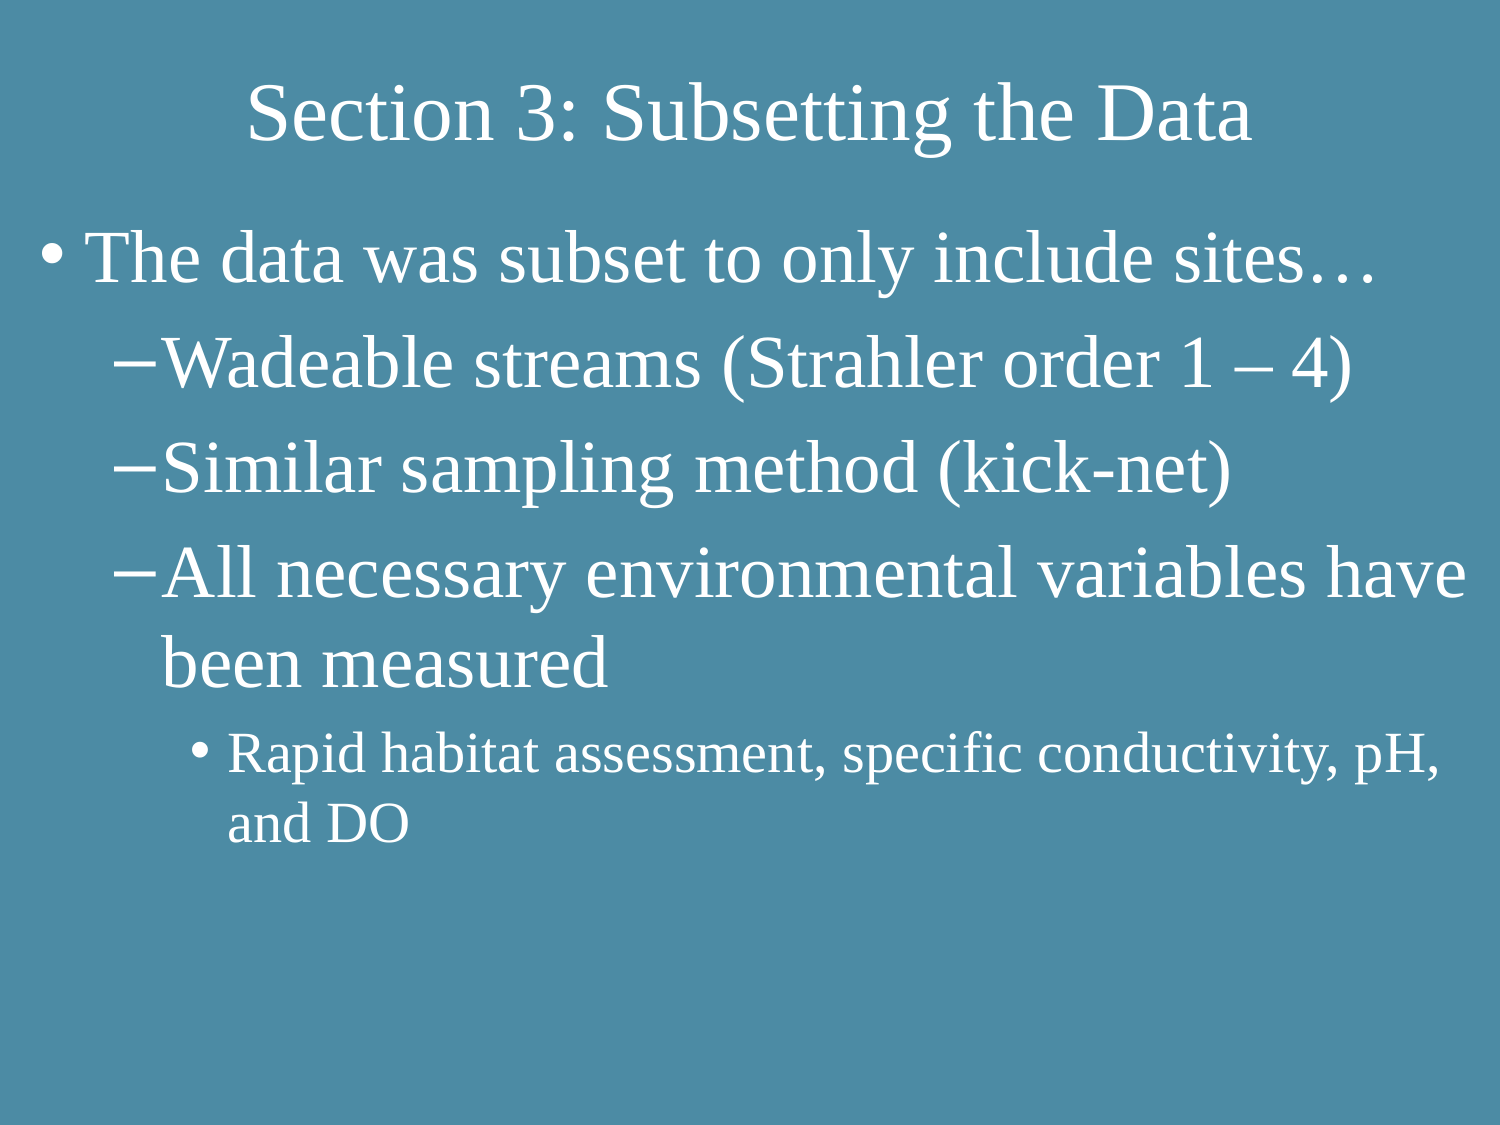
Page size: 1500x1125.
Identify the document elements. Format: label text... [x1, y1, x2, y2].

title Section 3: Subsetting the Data [75, 50, 1425, 200]
list The data was subset to only include sites… Wadeable streams (Strahler order 1 – 4) Similar sampling method (kick-net) All necessary environmental variables have been measured Rapid habitat assessment, specific conductivity, pH, and DO [24, 200, 1500, 1113]
